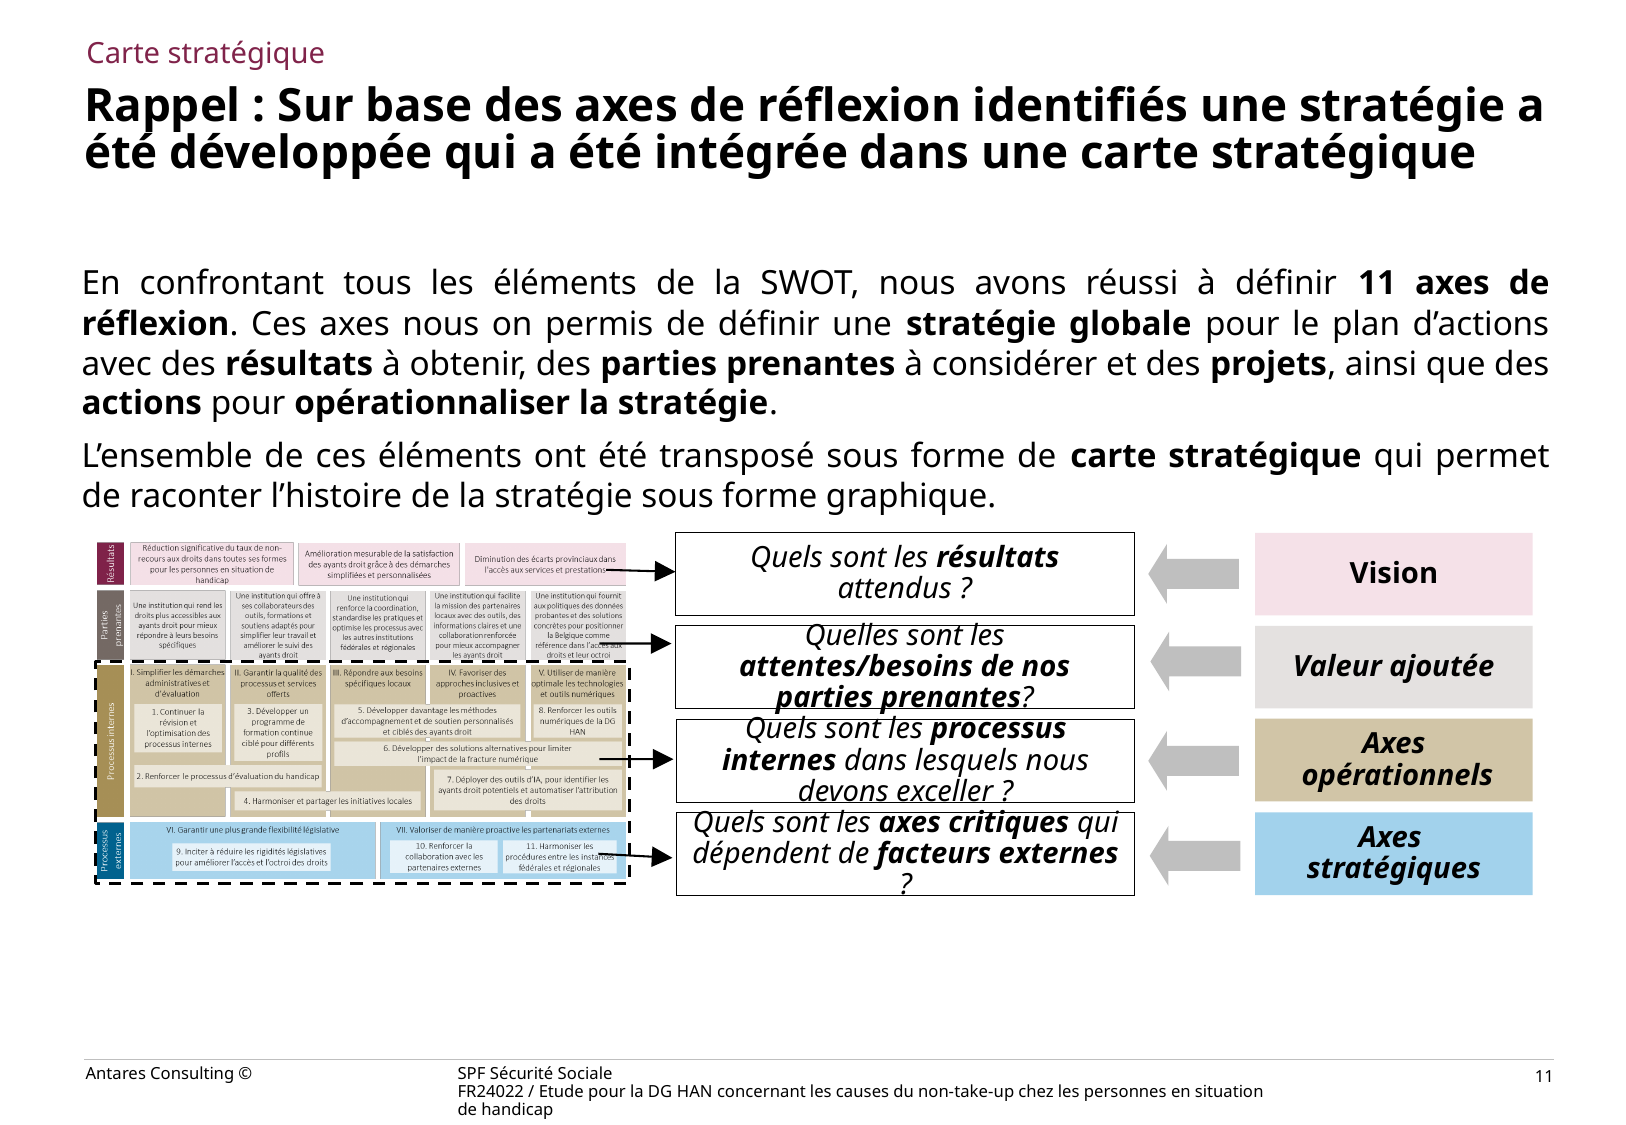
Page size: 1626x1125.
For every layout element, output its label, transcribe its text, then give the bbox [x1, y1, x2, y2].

text_box [1148, 543, 1239, 604]
text_box Valeur ajoutée [1255, 625, 1533, 709]
text_box [630, 560, 676, 582]
text_box Quels sont les axes critiques qui dépendent de facteurs externes ? [676, 812, 1135, 896]
text_box Quels sont les processus internes dans lesquels nous devons exceller ? [676, 719, 1135, 803]
picture [94, 538, 630, 879]
text_box [630, 633, 672, 654]
text_box Axes stratégiques [1255, 812, 1533, 896]
text_box Quelles sont les attentes/besoins de nos parties prenantes? [675, 625, 1135, 709]
list En confrontant tous les éléments de la SWOT, nous avons réussi à définir 11 axes de réflexion. Ces axes nous on permis de définir une stratégie globale pour le plan d’actions avec des résultats à obtenir, des parties prenantes à considérer et des projets, ainsi que des actions pour opérationnaliser la stratégie. L’ensemble de ces éléments ont été transposé sous forme de carte stratégique qui permet de raconter l’histoire de la stratégie sous forme graphique. [81, 261, 1550, 477]
title Rappel : Sur base des axes de réflexion identifiés une stratégie a été développée qui a été intégrée dans une carte stratégique [84, 82, 1550, 229]
text_box Axes opérationnels [1255, 718, 1533, 802]
text_box Quels sont les résultats attendus ? [675, 532, 1135, 616]
text_box [1150, 631, 1242, 692]
text_box [630, 748, 674, 770]
text_box [630, 846, 673, 868]
text_box Vision [1255, 532, 1533, 616]
text_box [1149, 825, 1241, 886]
text_box [95, 879, 630, 884]
text_box Carte stratégique [86, 38, 1522, 70]
text_box [1148, 730, 1239, 791]
